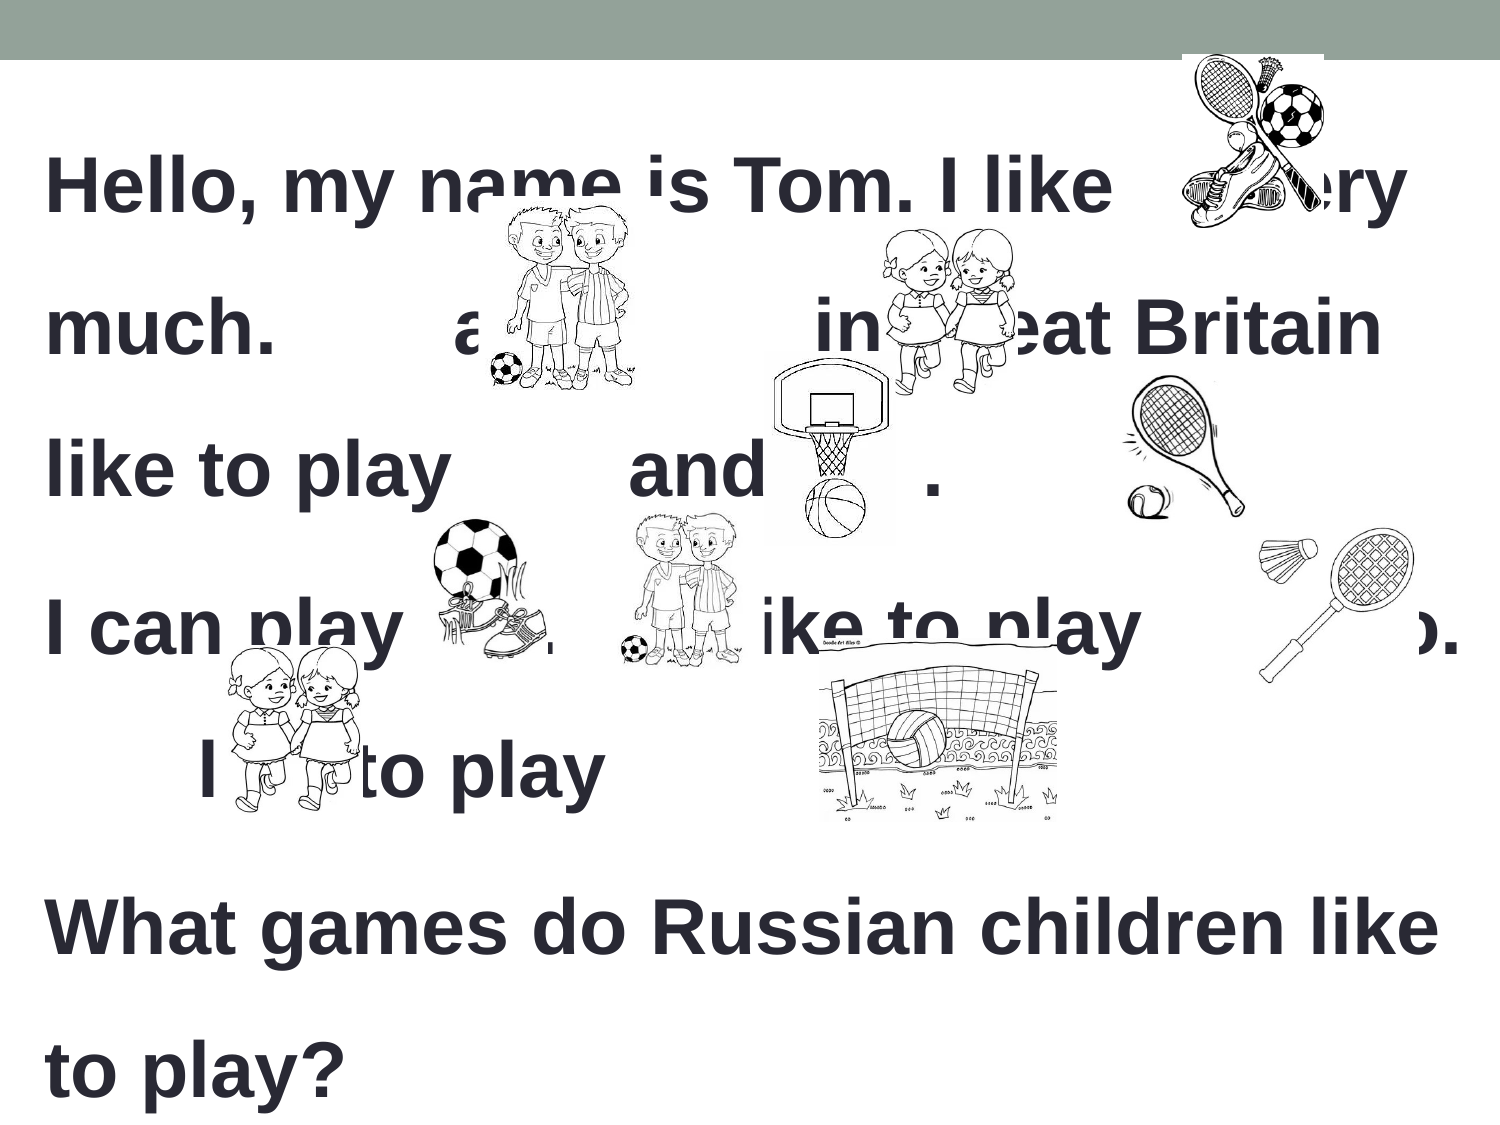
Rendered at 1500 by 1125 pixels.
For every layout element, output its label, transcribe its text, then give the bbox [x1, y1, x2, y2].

picture [819, 637, 1057, 822]
picture [430, 515, 549, 665]
list Hello, my name is Tom. I like very much. and in Great Britain like to play and . I can play . like to play too. like to play . What games do Russian children like to play? [29, 78, 1483, 1125]
picture [610, 227, 1018, 676]
picture [1181, 54, 1325, 229]
picture [1119, 369, 1246, 525]
picture [477, 195, 663, 401]
picture [224, 644, 363, 815]
picture [1252, 522, 1420, 688]
